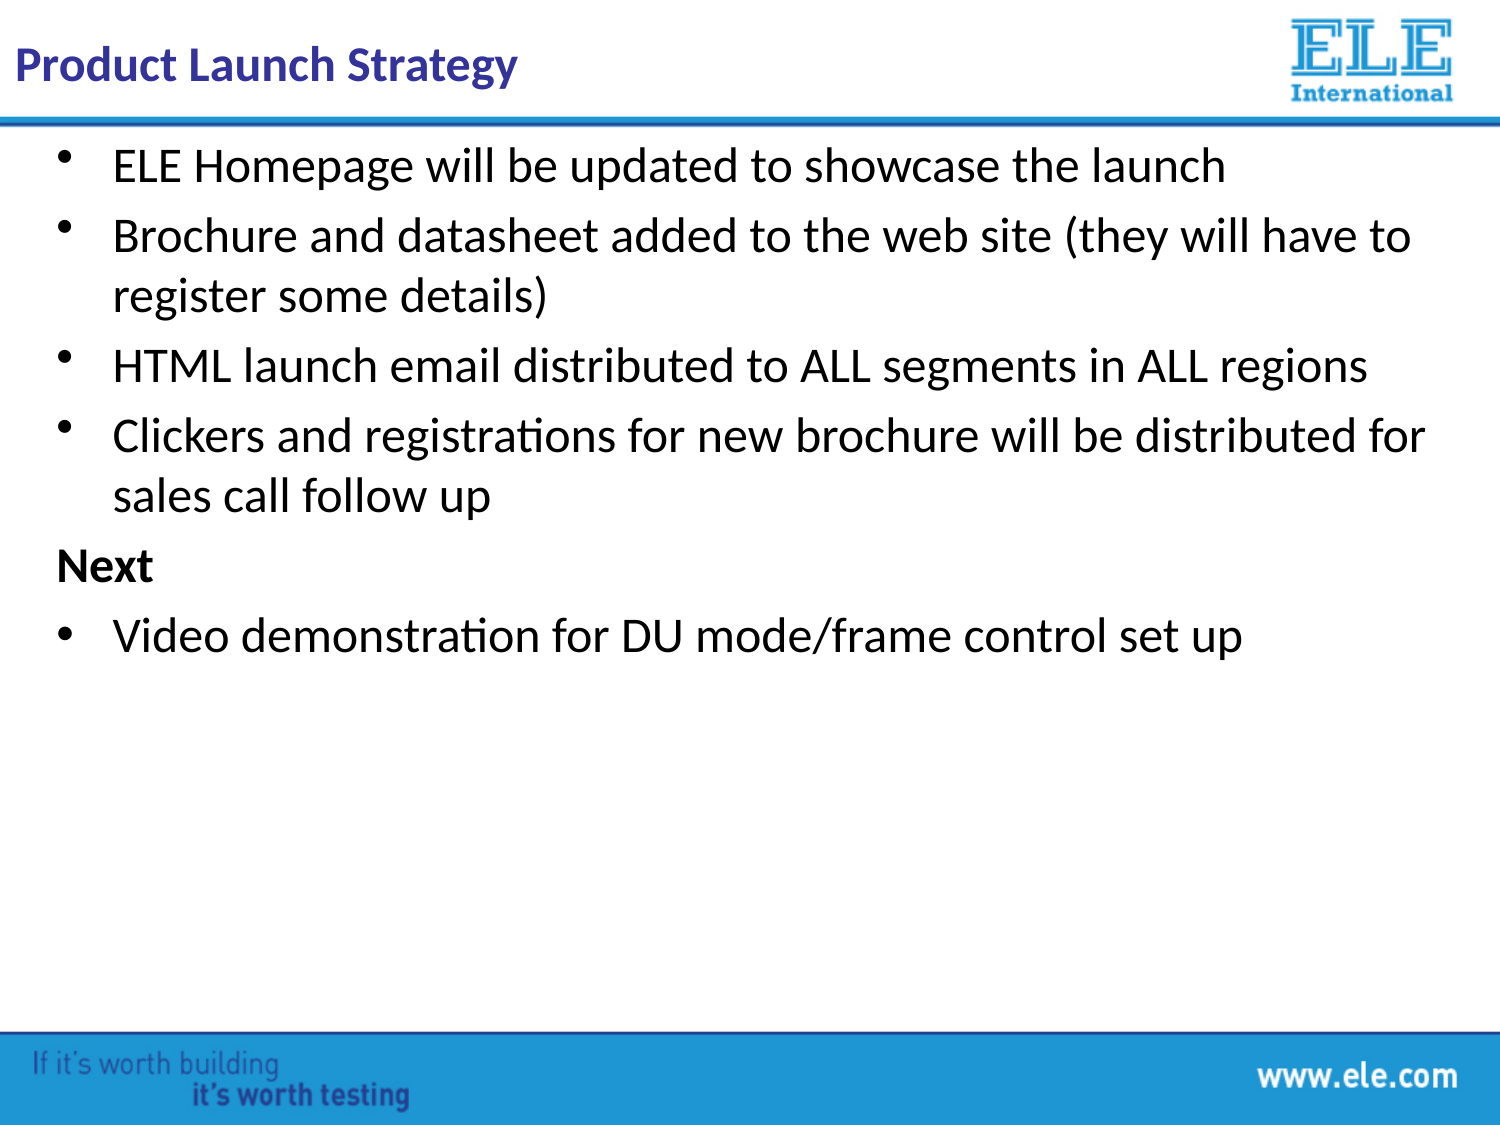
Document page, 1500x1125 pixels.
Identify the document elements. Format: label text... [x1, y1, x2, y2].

picture [0, 0, 1500, 1125]
text_box ELE Homepage will be updated to showcase the launch Brochure and datasheet added to the web site (they will have to register some details) HTML launch email distributed to ALL segments in ALL regions Clickers and registrations for new brochure will be distributed for sales call follow up Next Video demonstration for DU mode/frame control set up [41, 125, 1448, 595]
title Product Launch Strategy [0, 23, 1276, 99]
